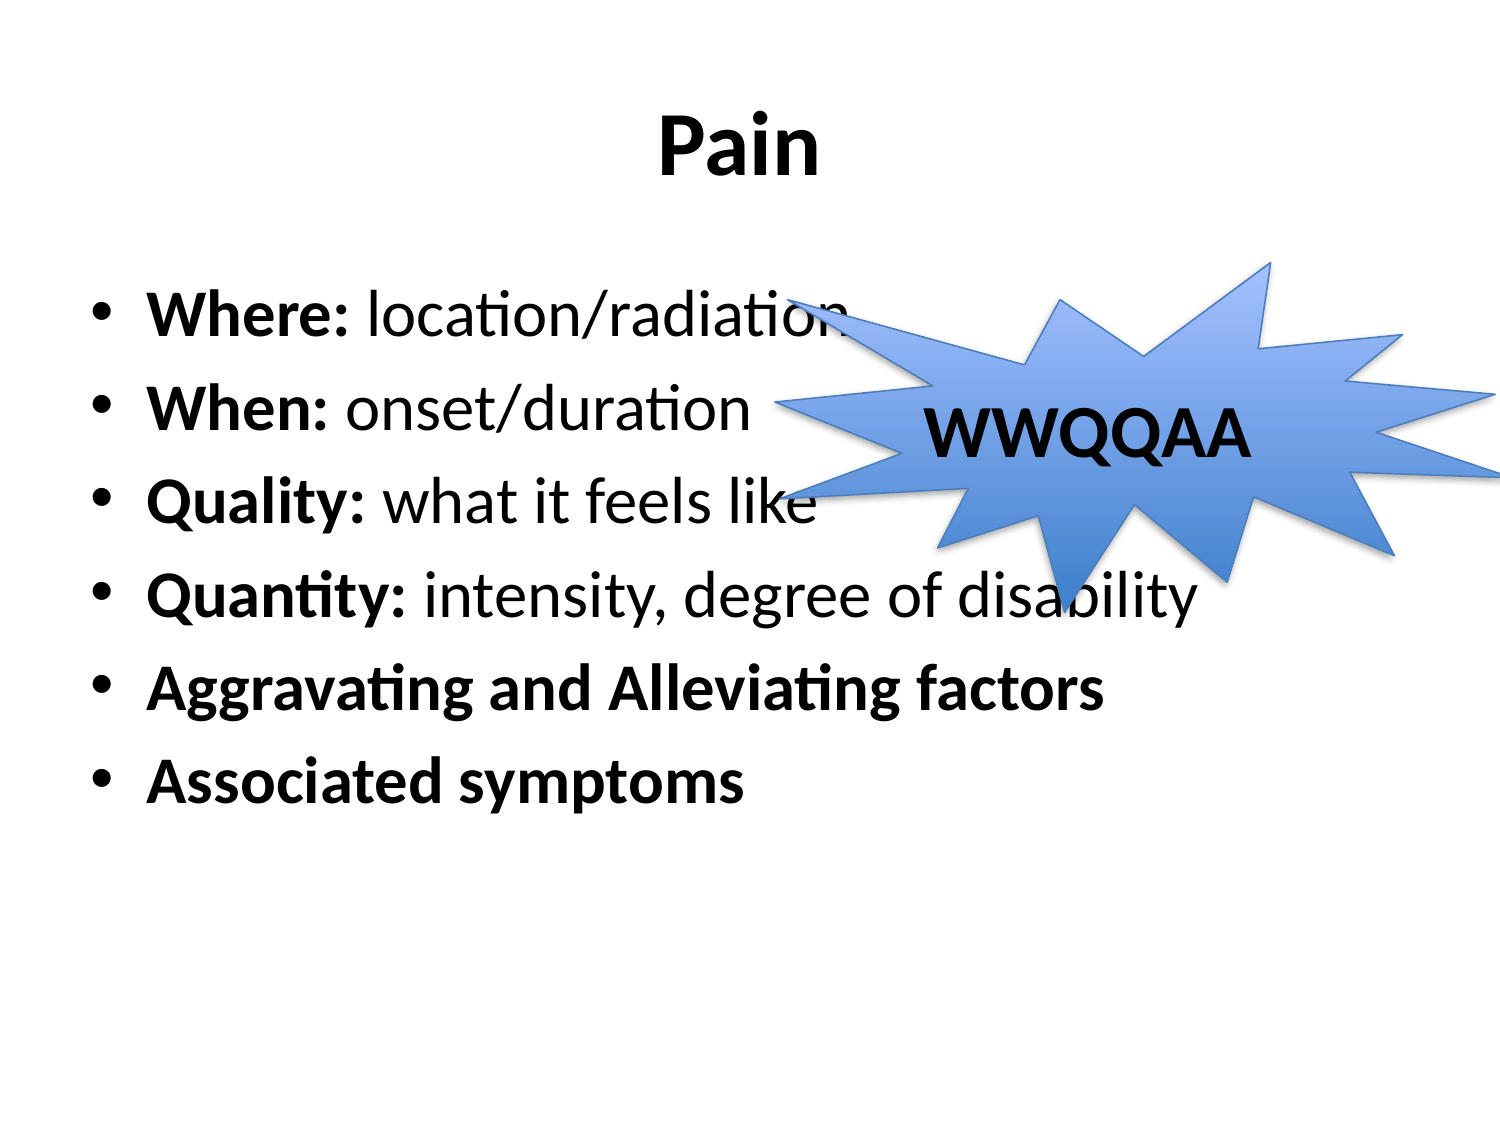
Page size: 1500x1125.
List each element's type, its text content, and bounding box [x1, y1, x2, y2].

title Pain [75, 45, 1425, 233]
text_box WWQQAA [874, 374, 1325, 480]
list Where: location/radiation When: onset/duration Quality: what it feels like Quantity: intensity, degree of disability Aggravating and Alleviating factors Associated symptoms [75, 262, 1425, 1005]
text_box [778, 261, 1500, 614]
text_box [774, 391, 874, 443]
